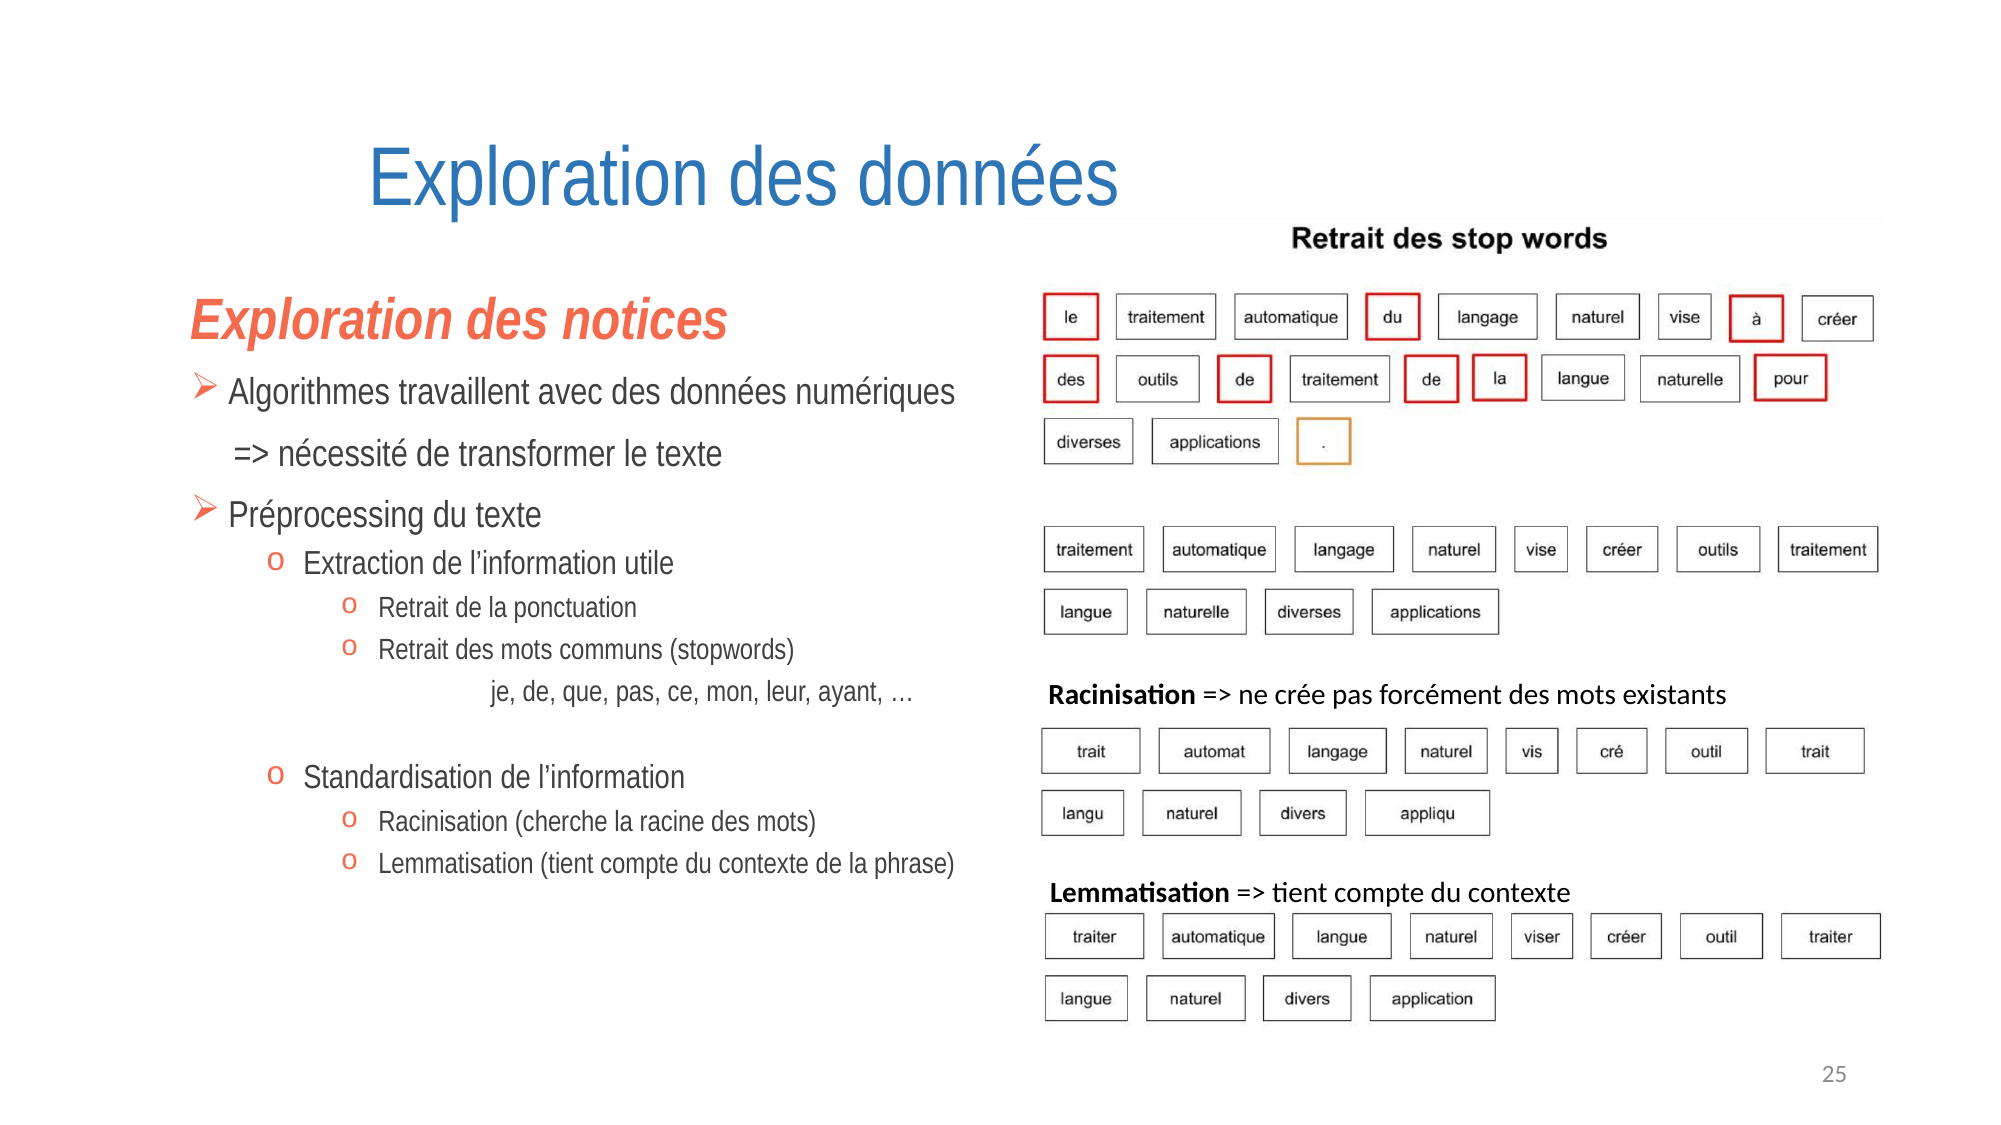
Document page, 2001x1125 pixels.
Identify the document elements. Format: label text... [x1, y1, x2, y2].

slide_number 25 [1412, 1042, 1863, 1103]
text_box Exploration des notices Algorithmes travaillent avec des données numériques => nécessité de transformer le texte Préprocessing du texte Extraction de l’information utile Retrait de la ponctuation Retrait des mots communs (stopwords) je, de, que, pas, ce, mon, leur, ayant, … Standardisation de l’information Racinisation (cherche la racine des mots) Lemmatisation (tient compte du contexte de la phrase) [175, 281, 979, 995]
text_box Exploration des données [353, 99, 1647, 257]
picture [1021, 217, 1886, 650]
text_box Racinisation => ne crée pas forcément des mots existants [1033, 667, 1743, 712]
picture [1032, 899, 1888, 1033]
picture [1032, 712, 1875, 859]
text_box Lemmatisation => tient compte du contexte [1035, 866, 1586, 899]
